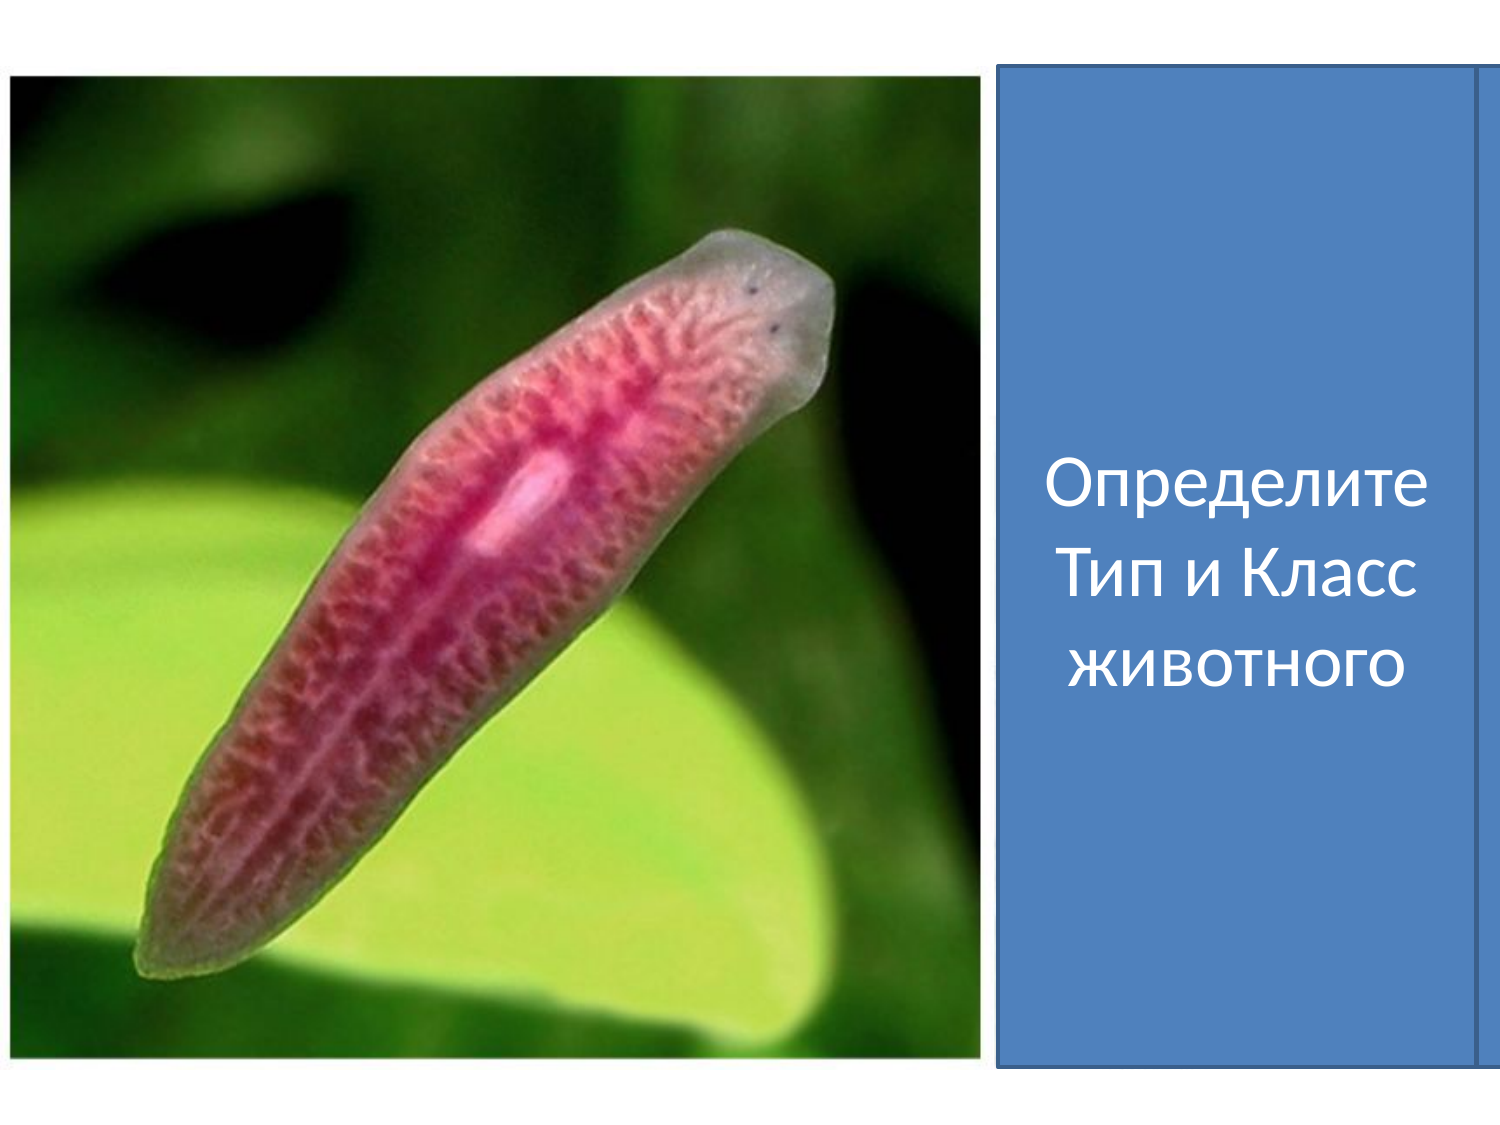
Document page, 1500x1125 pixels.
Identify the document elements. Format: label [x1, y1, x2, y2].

picture [0, 66, 1500, 1070]
